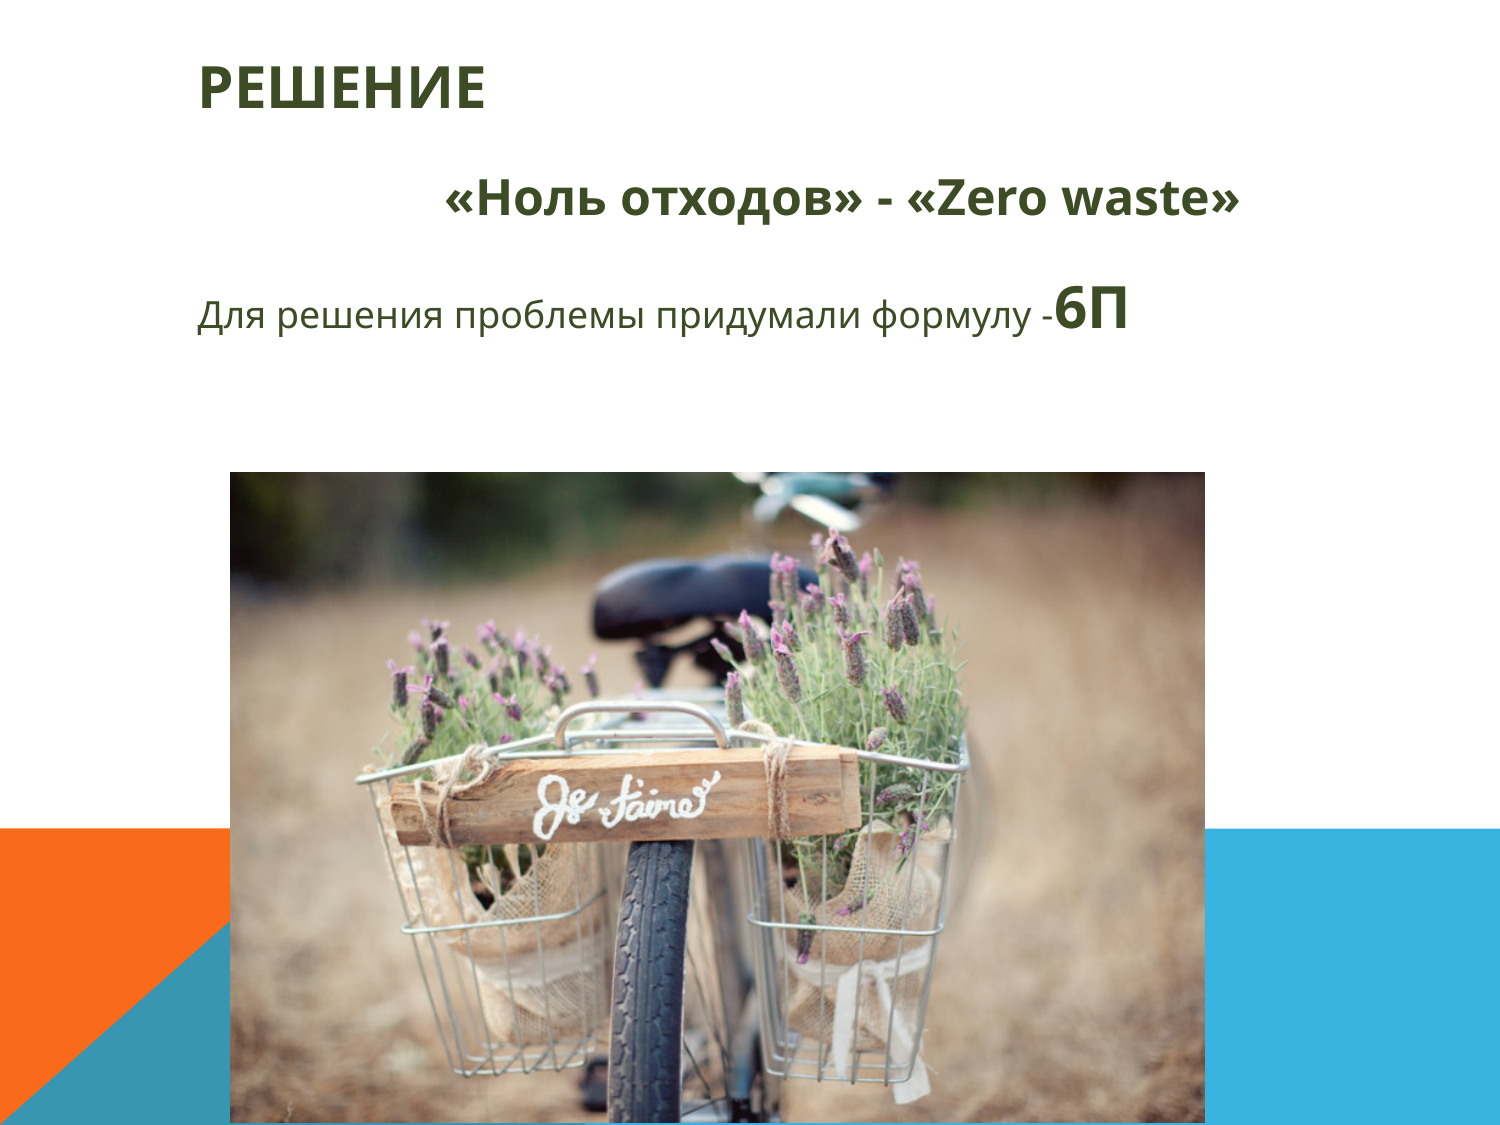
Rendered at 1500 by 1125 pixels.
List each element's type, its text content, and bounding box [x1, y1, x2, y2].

picture [229, 472, 1205, 1123]
text_box РЕШЕНИЕ «Ноль отходов» - «Zero waste» Для решения проблемы придумали формулу -6П [182, 42, 1306, 438]
